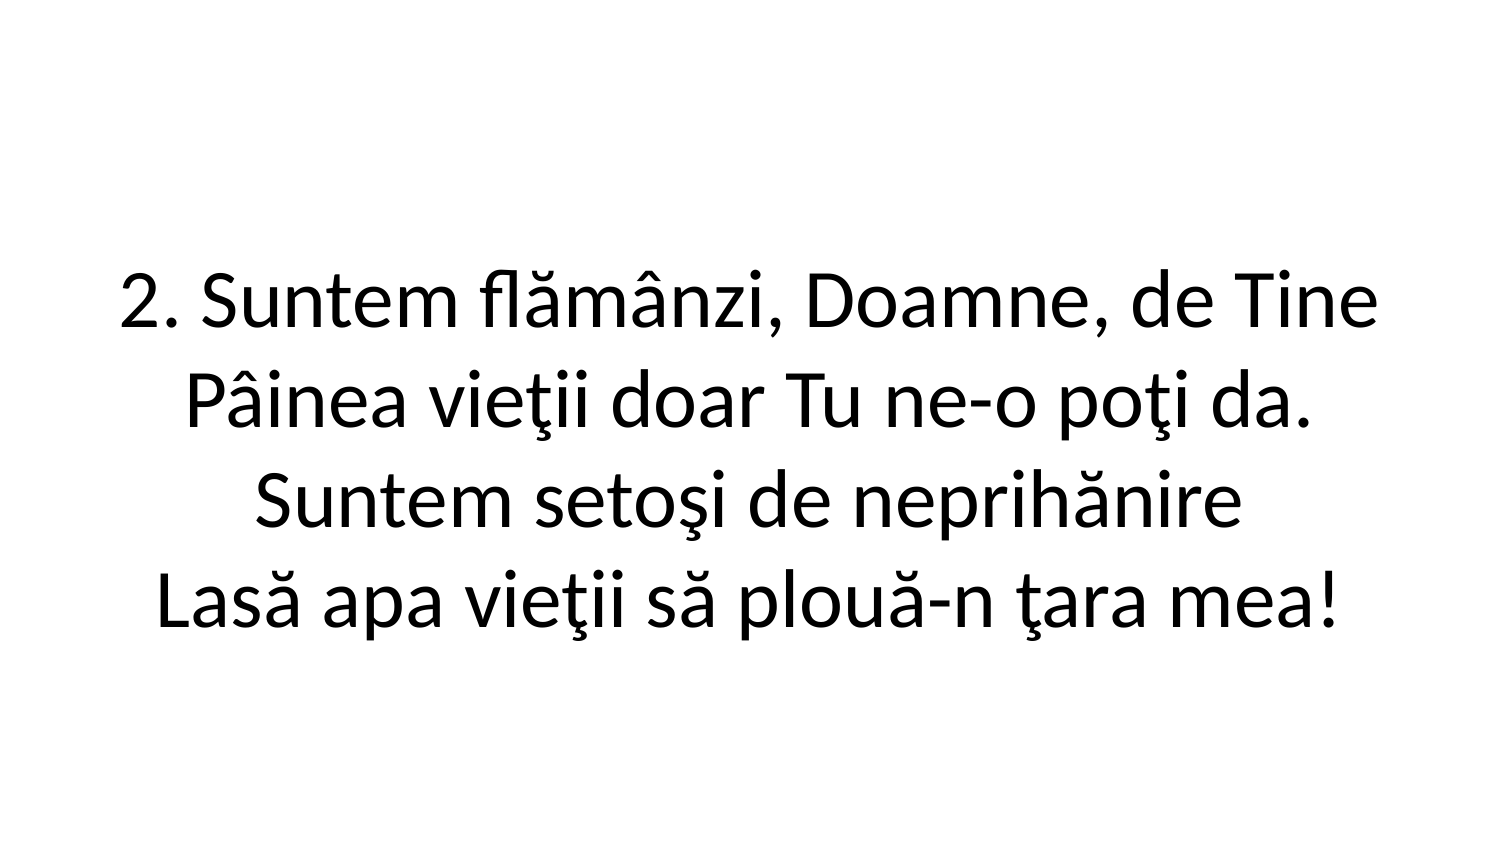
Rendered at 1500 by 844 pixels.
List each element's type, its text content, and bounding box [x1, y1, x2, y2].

text_box 2. Suntem flămânzi, Doamne, de Tine Pâinea vieţii doar Tu ne-o poţi da. Suntem setoşi de neprihănire Lasă apa vieţii să plouă-n ţara mea! [104, 192, 1396, 652]
